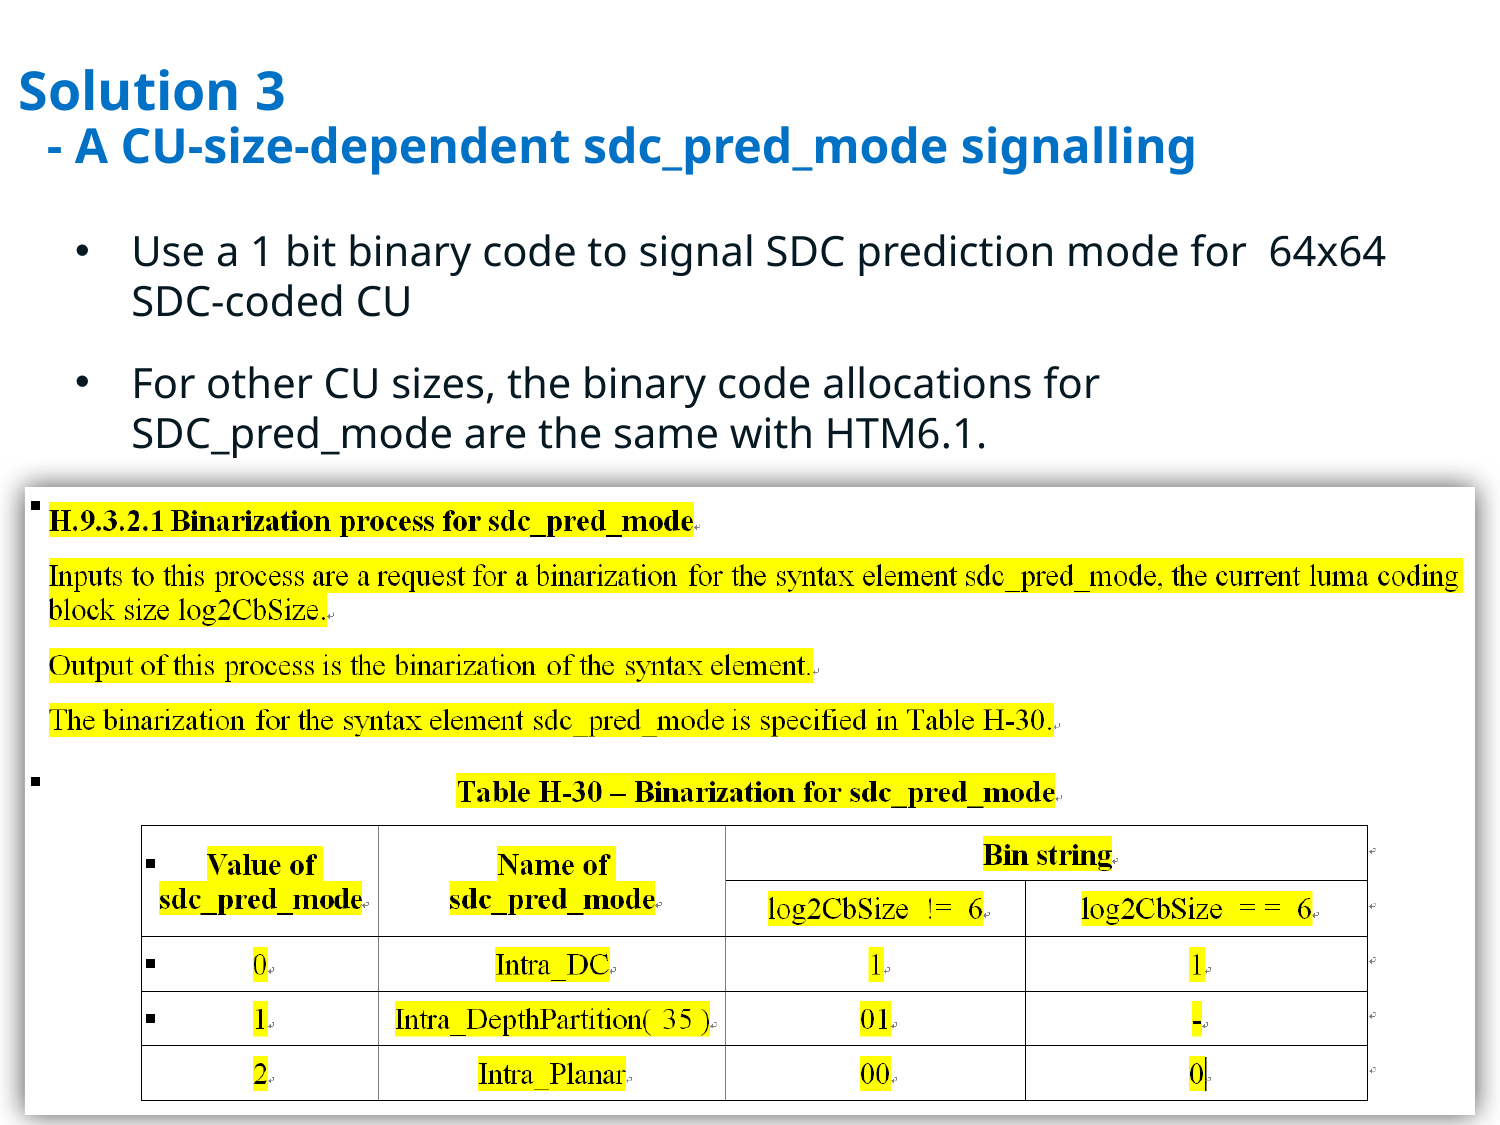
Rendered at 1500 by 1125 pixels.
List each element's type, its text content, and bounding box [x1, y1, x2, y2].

title Solution 3 - A CU-size-dependent sdc_pred_mode signalling [18, 67, 1475, 175]
picture [24, 487, 1476, 1115]
list Use a 1 bit binary code to signal SDC prediction mode for 64x64 SDC-coded CU For other CU sizes, the binary code allocations for SDC_pred_mode are the same with HTM6.1. [75, 224, 1425, 464]
